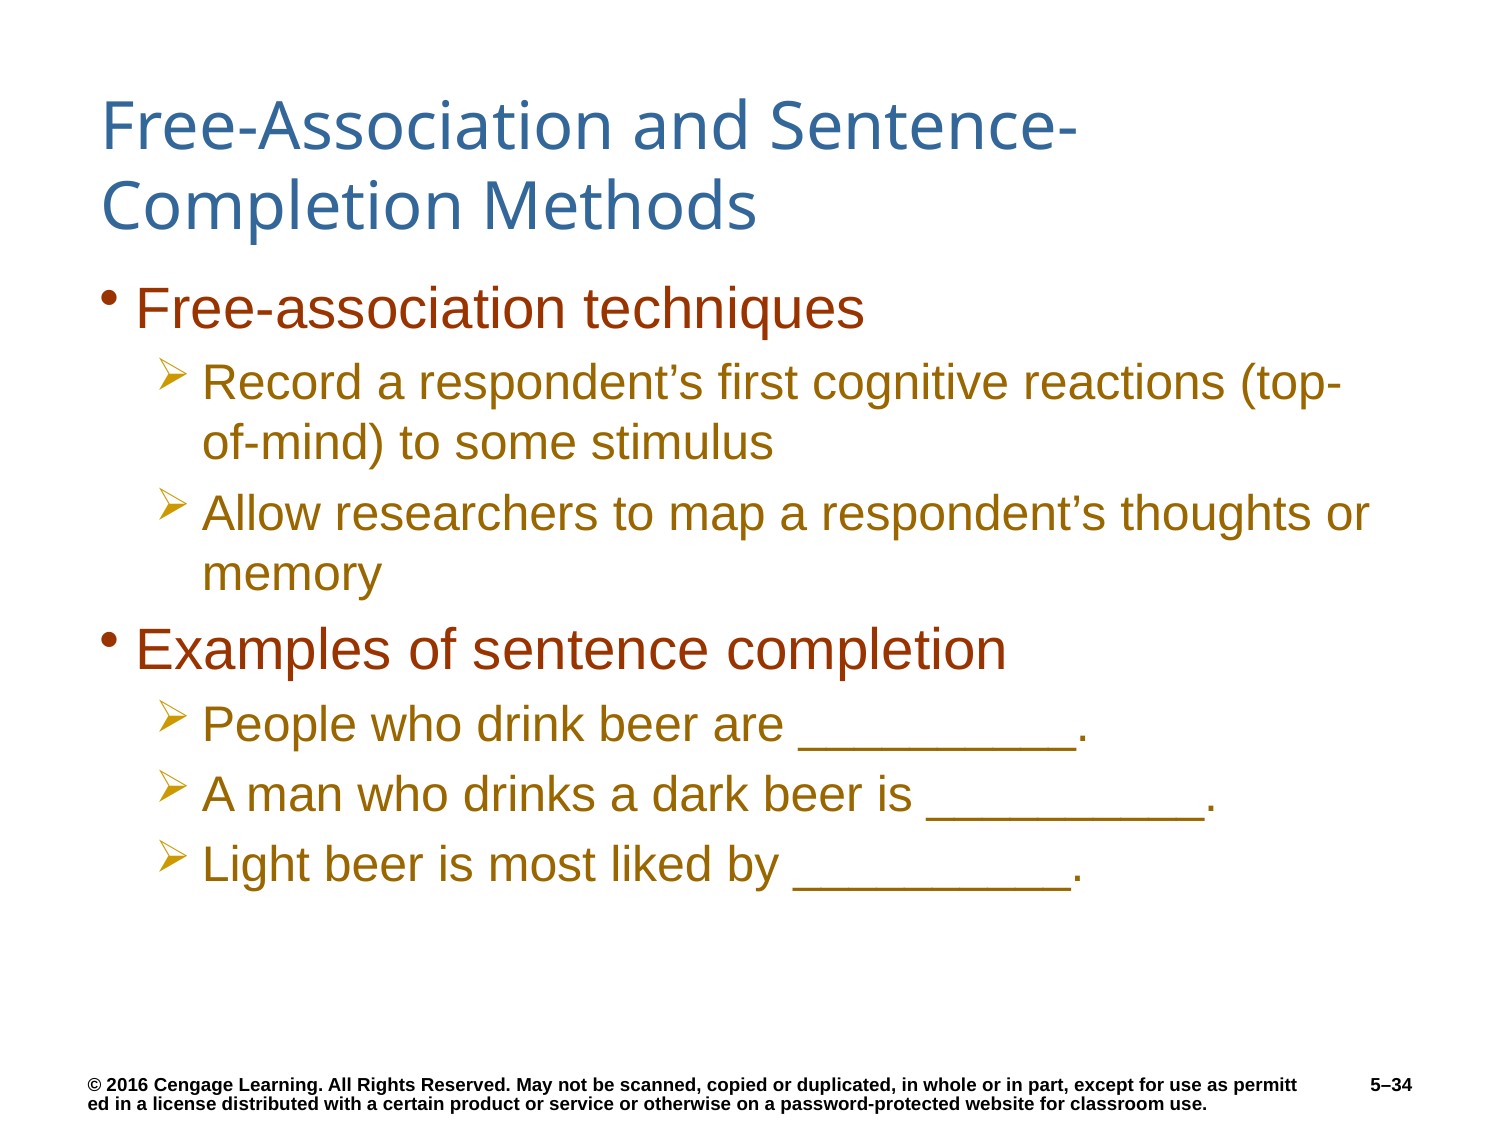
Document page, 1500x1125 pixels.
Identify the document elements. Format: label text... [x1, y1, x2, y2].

slide_number 5–34 [1050, 1042, 1413, 1103]
title Free-Association and Sentence-Completion Methods [85, 75, 1411, 171]
list Free-association techniques Record a respondent’s first cognitive reactions (top-of-mind) to some stimulus Allow researchers to map a respondent’s thoughts or memory Examples of sentence completion People who drink beer are __________. A man who drinks a dark beer is __________. Light beer is most liked by __________. [84, 262, 1414, 1013]
footer © 2016 Cengage Learning. All Rights Reserved. May not be scanned, copied or duplicated, in whole or in part, except for use as permitted in a license distributed with a certain product or service or otherwise on a password-protected website for classroom use. [87, 1057, 1050, 1103]
